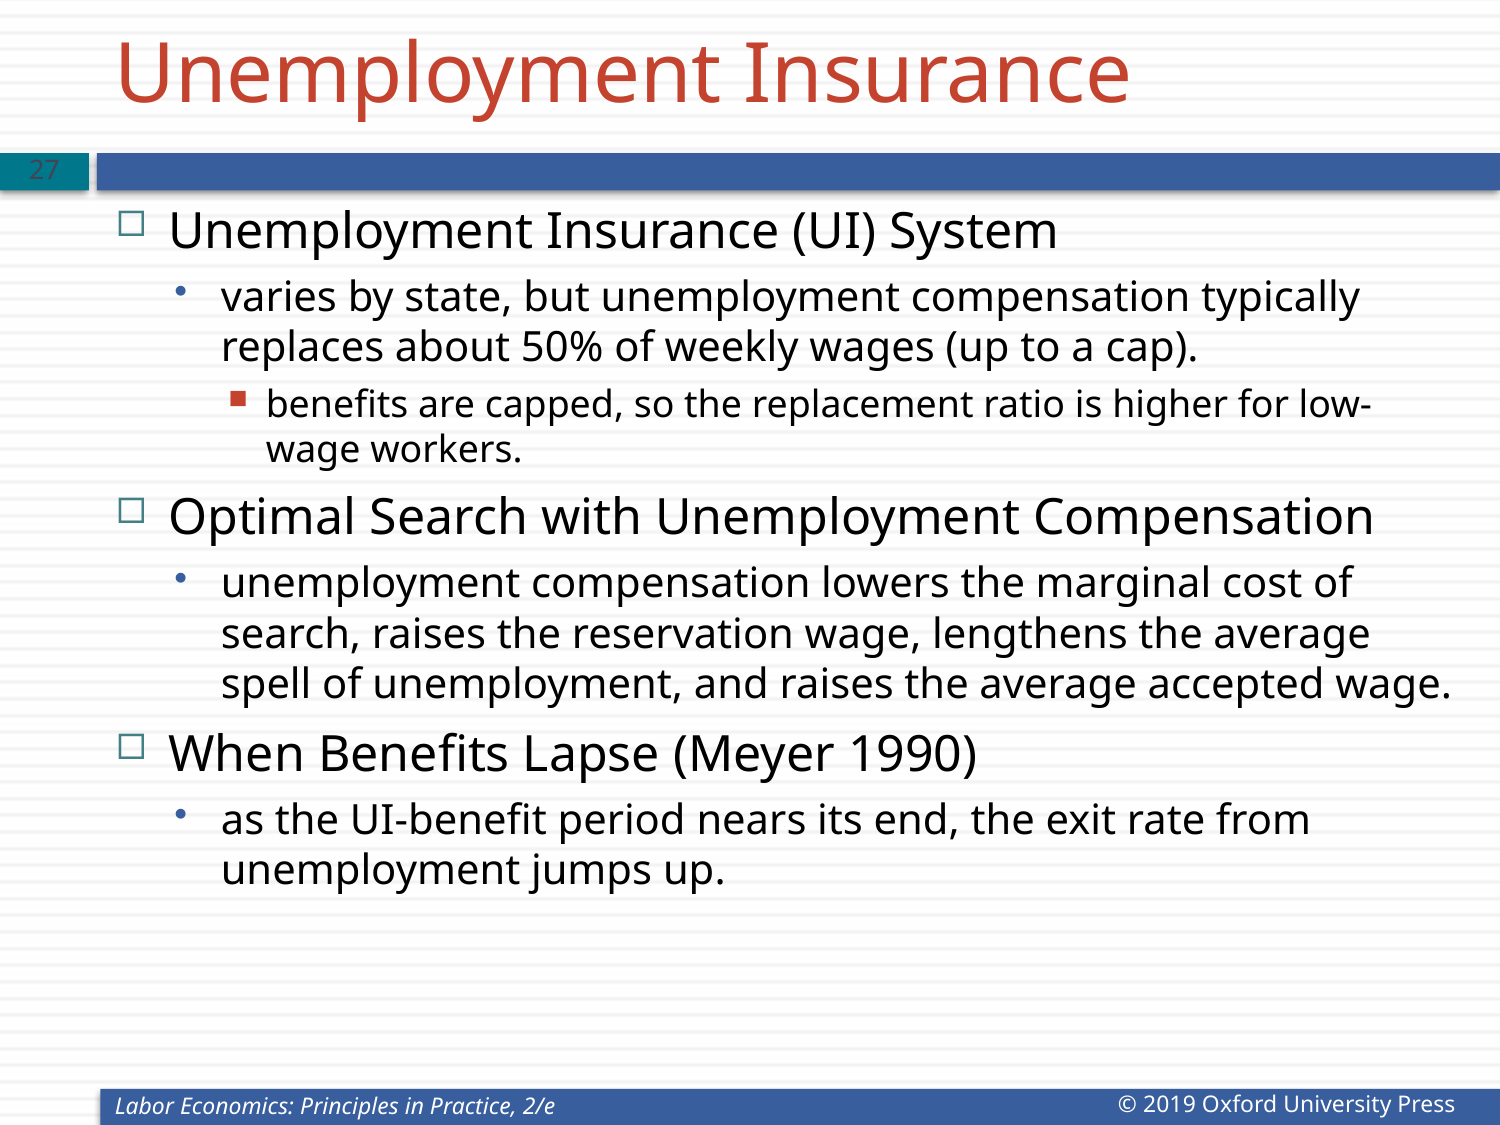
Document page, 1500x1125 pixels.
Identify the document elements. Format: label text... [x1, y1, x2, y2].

slide_number Labor Economics: Principles in Practice, 2/e [99, 1090, 745, 1125]
slide_number 26 [0, 153, 89, 191]
list Unemployment Insurance (UI) System varies by state, but unemployment compensation typically replaces about 50% of weekly wages (up to a cap). benefits are capped, so the replacement ratio is higher for low-wage workers. Optimal Search with Unemployment Compensation unemployment compensation lowers the marginal cost of search, raises the reservation wage, lengthens the average spell of unemployment, and raises the average accepted wage. When Benefits Lapse (Meyer 1990) as the UI-benefit period nears its end, the exit rate from unemployment jumps up. [101, 190, 1473, 1084]
title Unemployment Insurance [99, 1, 1472, 136]
footer © 2019 Oxford University Press [825, 1090, 1471, 1125]
